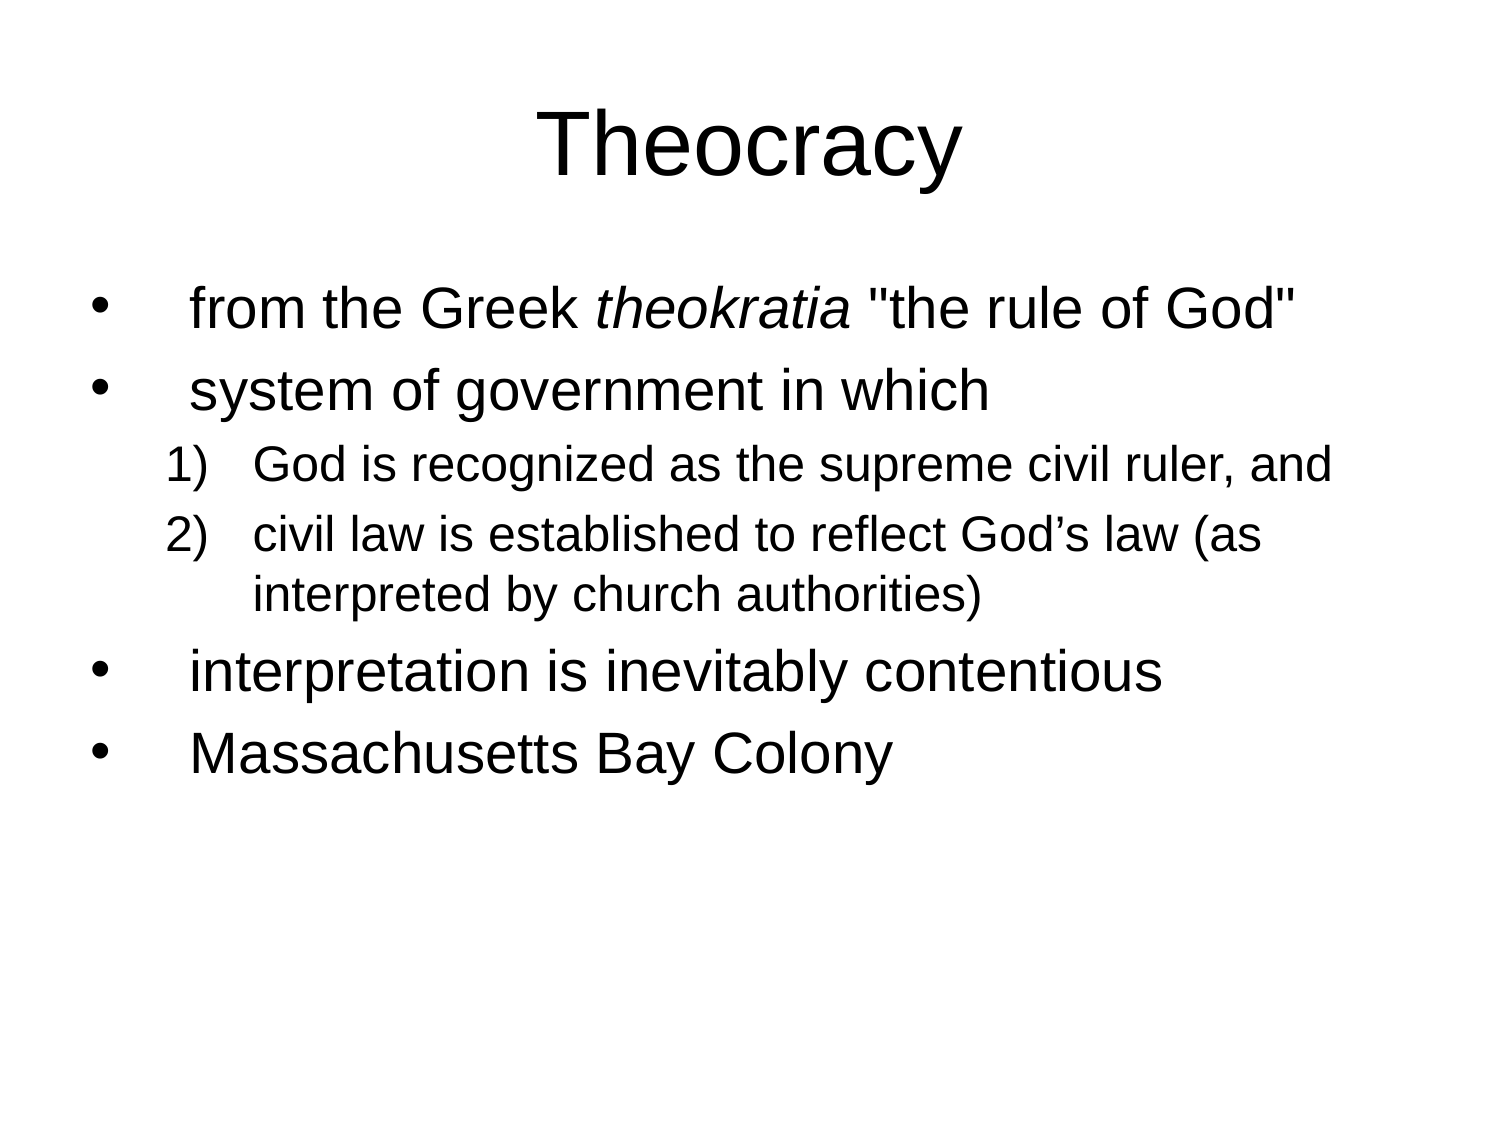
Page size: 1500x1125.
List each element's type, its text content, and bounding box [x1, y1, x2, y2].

list from the Greek theokratia "the rule of God" system of government in which God is recognized as the supreme civil ruler, and civil law is established to reflect God’s law (as interpreted by church authorities) interpretation is inevitably contentious Massachusetts Bay Colony [75, 262, 1425, 1005]
title Theocracy [75, 45, 1425, 233]
